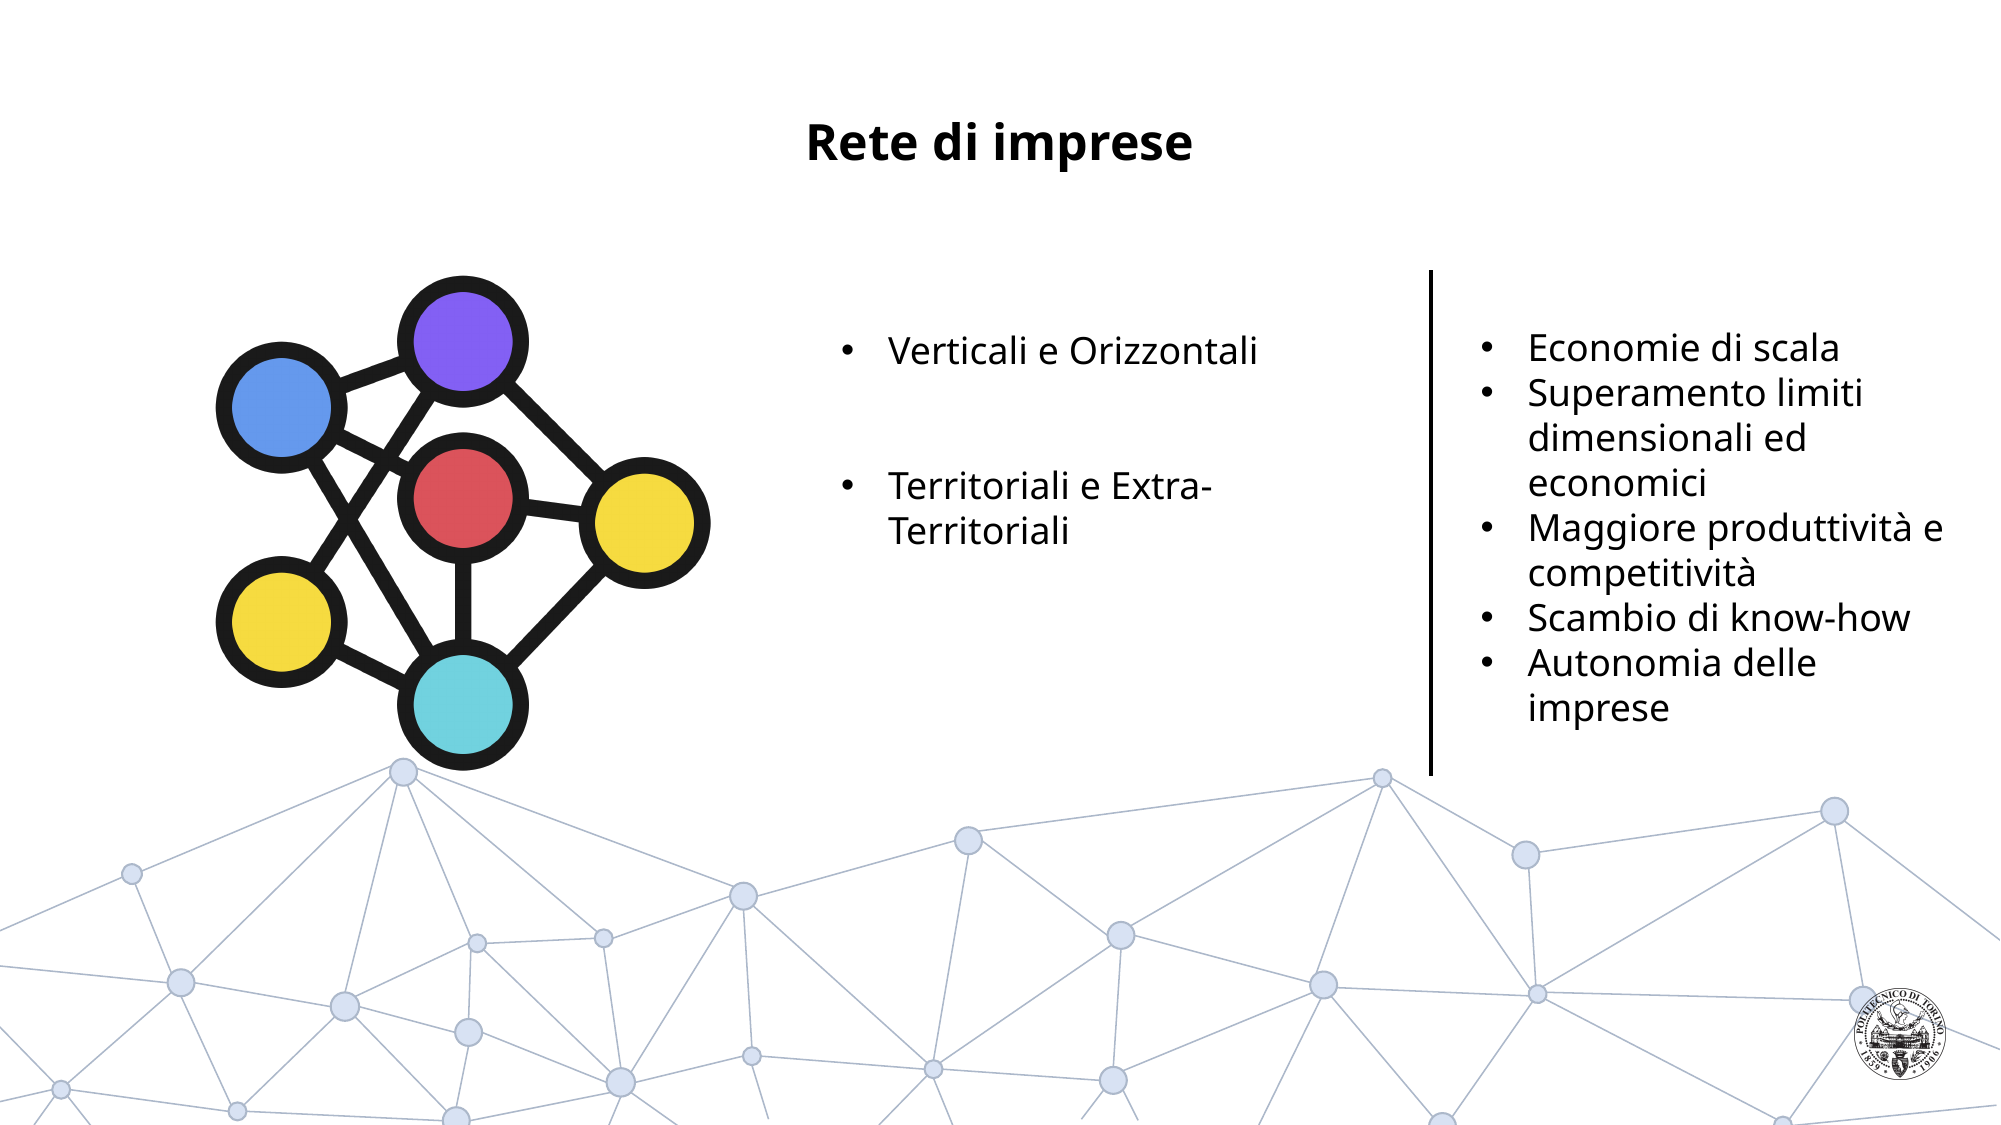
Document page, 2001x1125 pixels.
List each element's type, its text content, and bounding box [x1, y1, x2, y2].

picture [199, 259, 727, 787]
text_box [0, 755, 2000, 1125]
picture [1854, 988, 1947, 1080]
text_box Verticali e Orizzontali Territoriali e Extra-Territoriali [826, 319, 1397, 560]
text_box Economie di scala Superamento limiti dimensionali ed economici Maggiore produttività e competitività Scambio di know-how Autonomia delle imprese [1465, 316, 1961, 754]
text_box Rete di imprese [99, 103, 1901, 179]
